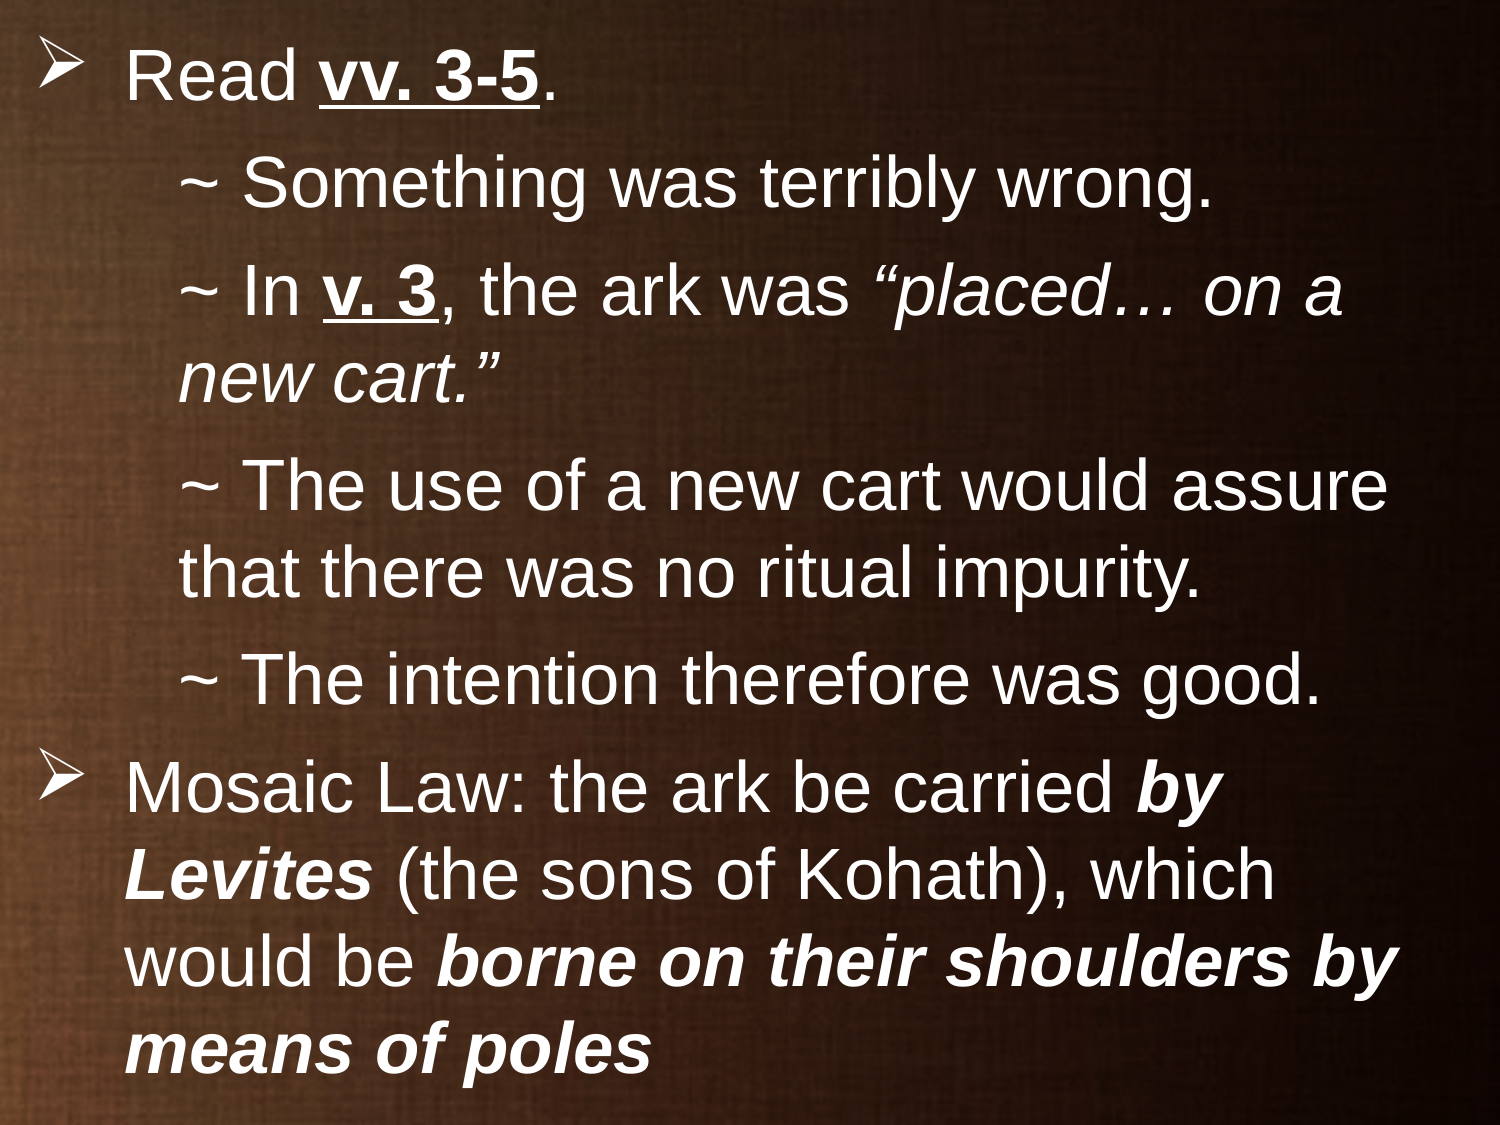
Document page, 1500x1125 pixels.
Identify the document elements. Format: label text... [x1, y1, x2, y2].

picture [0, 0, 1500, 1125]
subtitle Read vv. 3-5. ~ Something was terribly wrong. ~ In v. 3, the ark was “placed… on a new cart.” ~ The use of a new cart would assure that there was no ritual impurity. ~ The intention therefore was good. Mosaic Law: the ark be carried by Levites (the sons of Kohath), which would be borne on their shoulders by means of poles [18, 20, 1478, 1110]
